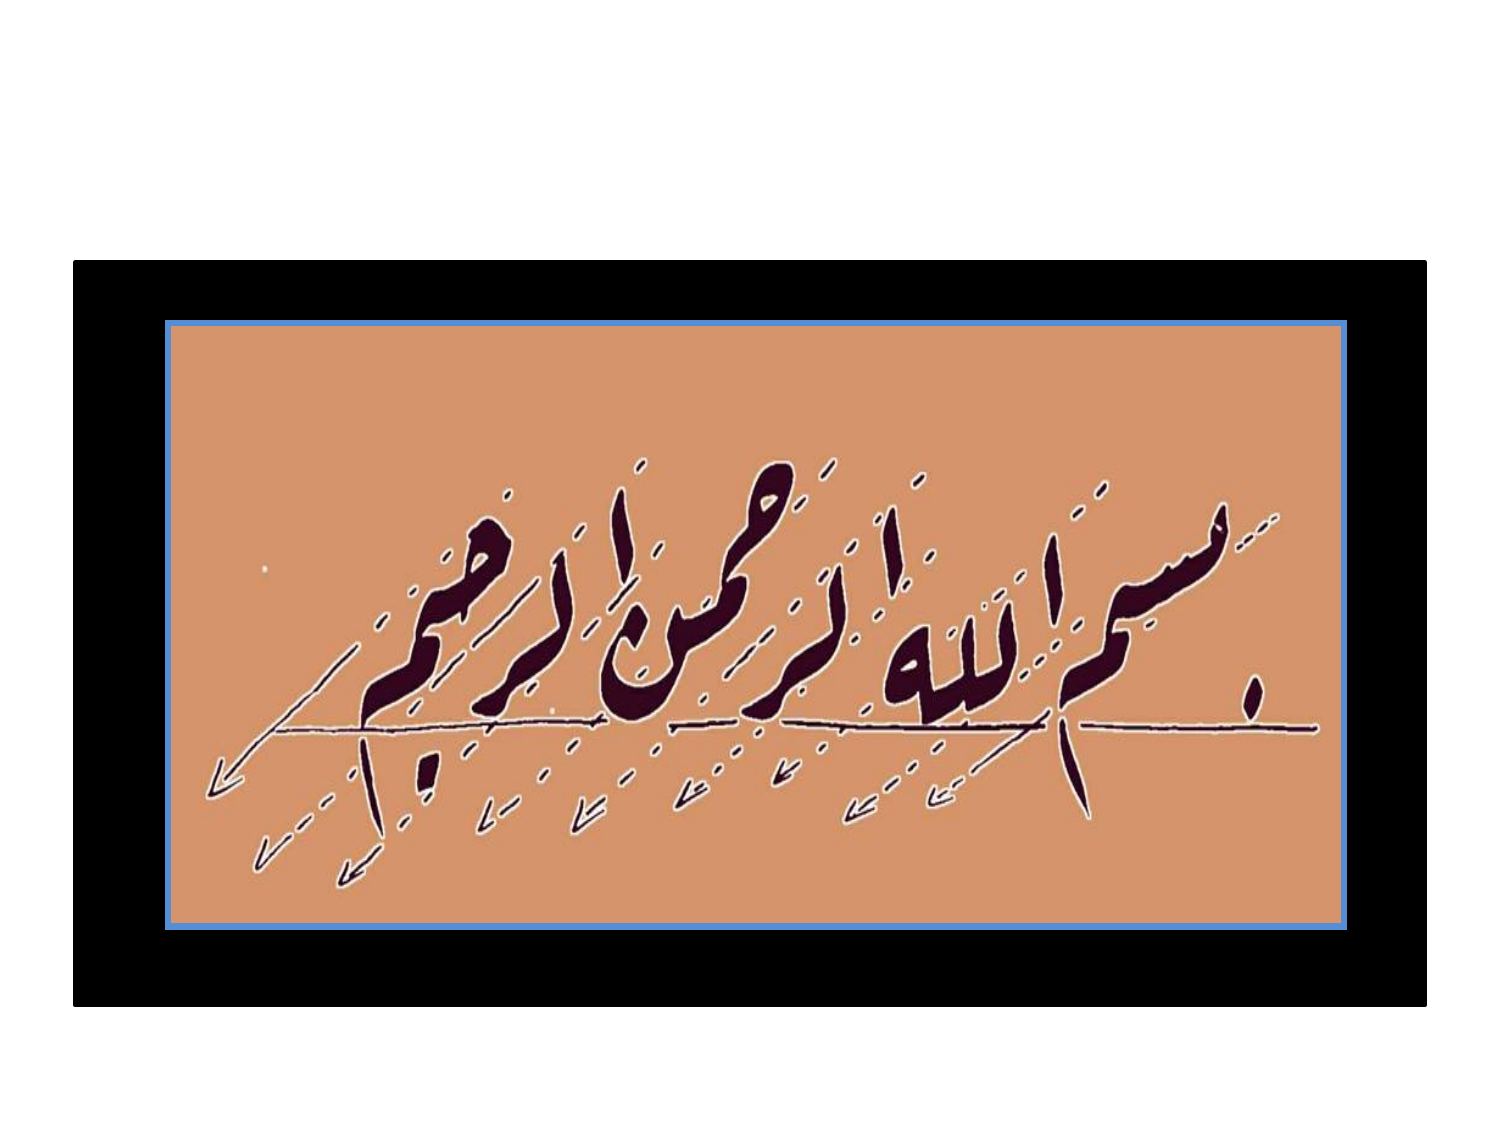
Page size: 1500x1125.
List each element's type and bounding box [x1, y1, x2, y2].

list [73, 260, 1427, 1007]
picture [170, 325, 1341, 924]
